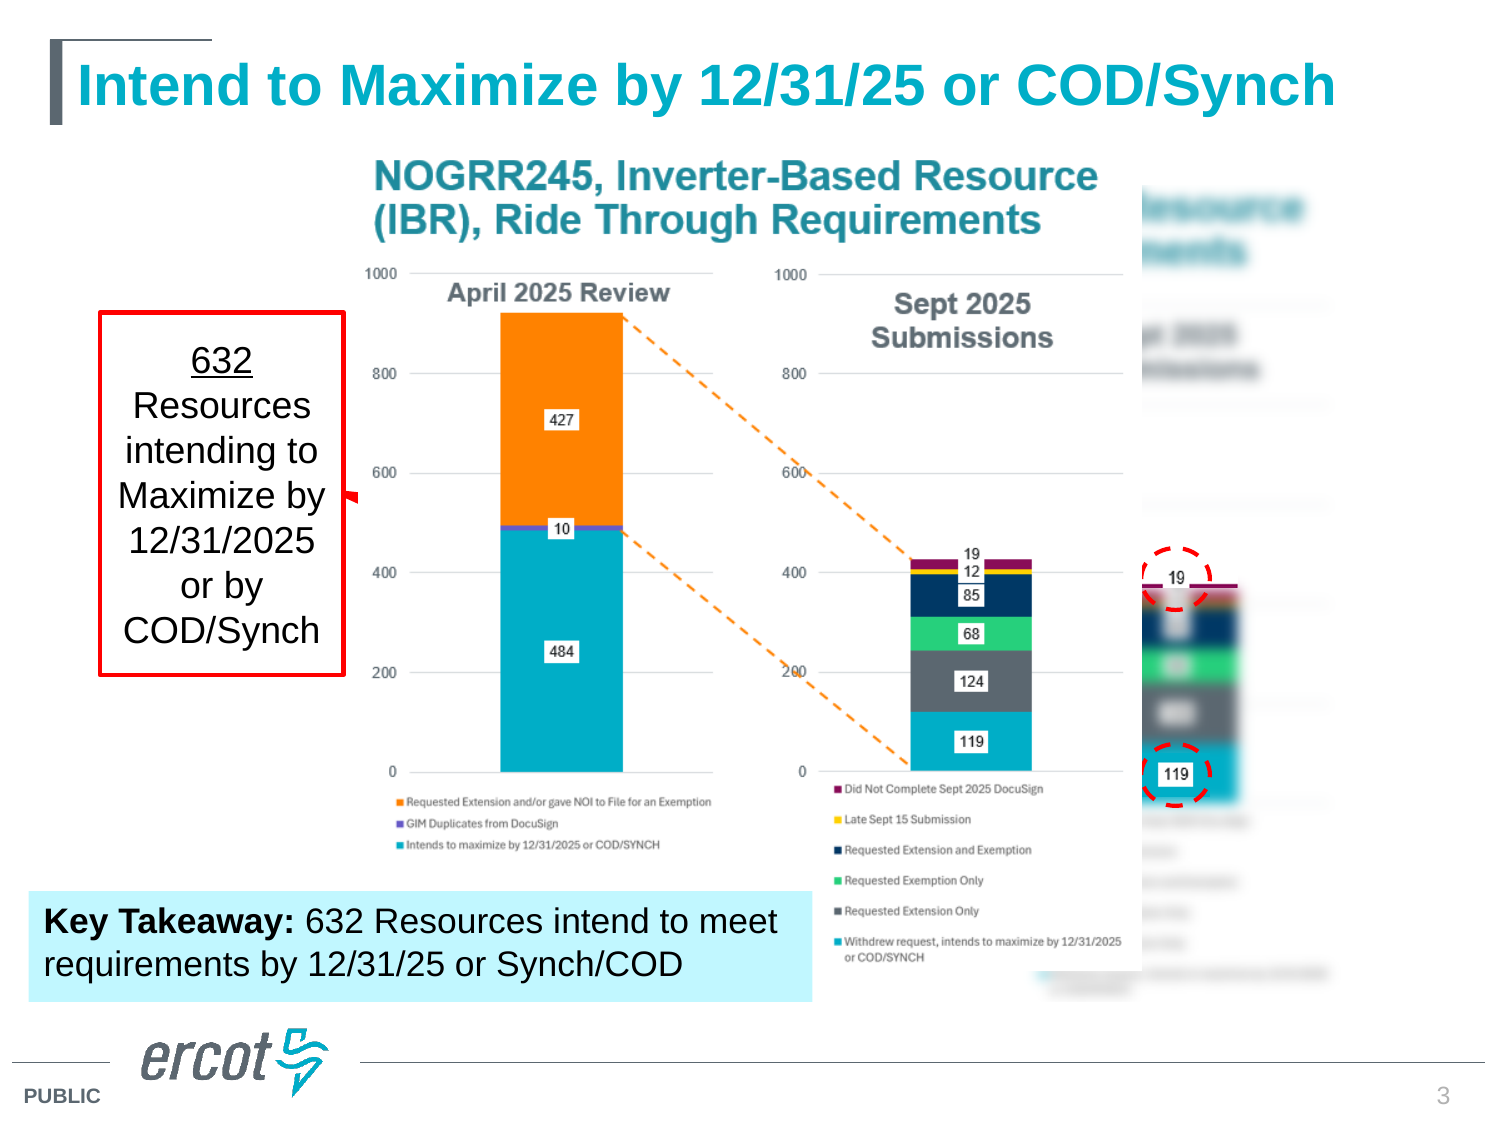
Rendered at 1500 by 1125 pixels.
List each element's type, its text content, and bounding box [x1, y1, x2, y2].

picture [357, 154, 1347, 1003]
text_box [343, 587, 352, 776]
picture [137, 1024, 332, 1100]
slide_number 3 [1400, 1076, 1488, 1113]
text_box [343, 493, 352, 580]
text_box 632 Resources intending to Maximize by 12/31/2025 or by COD/Synch [98, 310, 346, 677]
text_box Key Takeaway: 632 Resources intend to meet requirements by 12/31/25 or Synch/COD [28, 891, 557, 1002]
title Intend to Maximize by 12/31/25 or COD/Synch [62, 39, 1450, 125]
